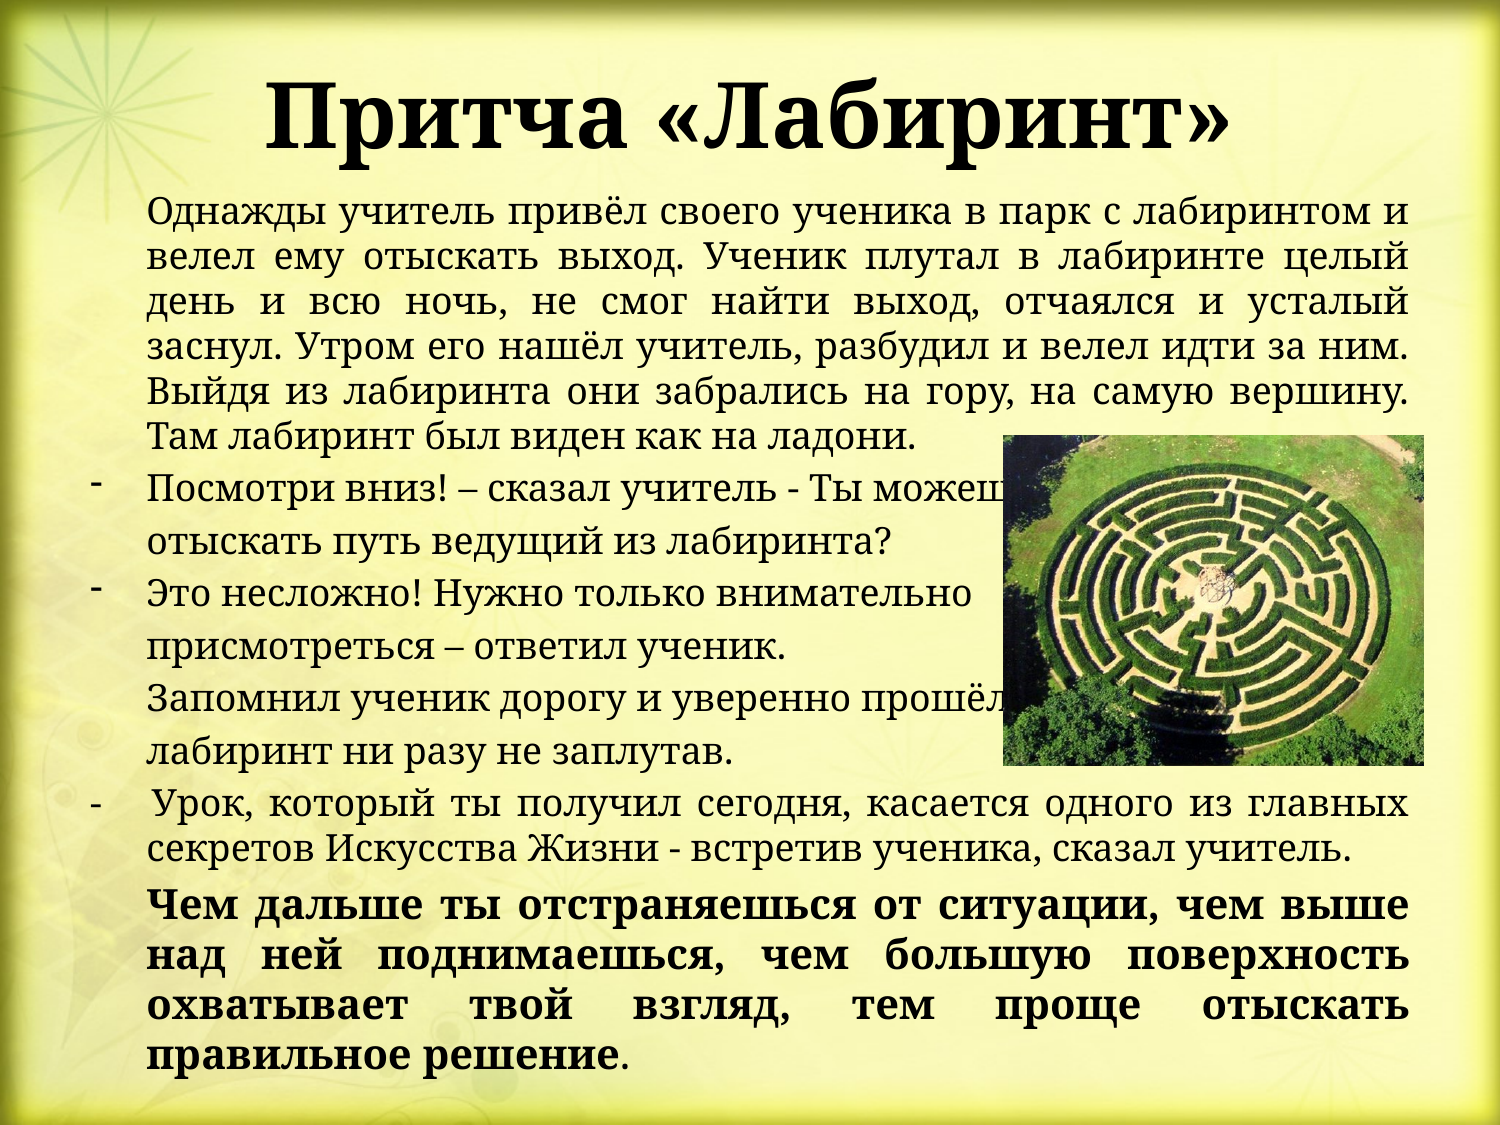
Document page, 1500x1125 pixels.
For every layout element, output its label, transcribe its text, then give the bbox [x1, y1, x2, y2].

picture [0, 0, 1500, 1125]
list Однажды учитель привёл своего ученика в парк с лабиринтом и велел ему отыскать выход. Ученик плутал в лабиринте целый день и всю ночь, не смог найти выход, отчаялся и усталый заснул. Утром его нашёл учитель, разбудил и велел идти за ним. Выйдя из лабиринта они забрались на гору, на самую вершину. Там лабиринт был виден как на ладони. Посмотри вниз! – сказал учитель - Ты можешь отыскать путь ведущий из лабиринта? Это несложно! Нужно только внимательно присмотреться – ответил ученик. Запомнил ученик дорогу и уверенно прошёл лабиринт ни разу не заплутав. - Урок, который ты получил сегодня, касается одного из главных секретов Искусства Жизни - встретив ученика, сказал учитель. Чем дальше ты отстраняешься от ситуации, чем выше над ней поднимаешься, чем большую поверхность охватывает твой взгляд, тем проще отыскать правильное решение. [74, 179, 1426, 1089]
title Притча «Лабиринт» [74, 108, 1426, 179]
